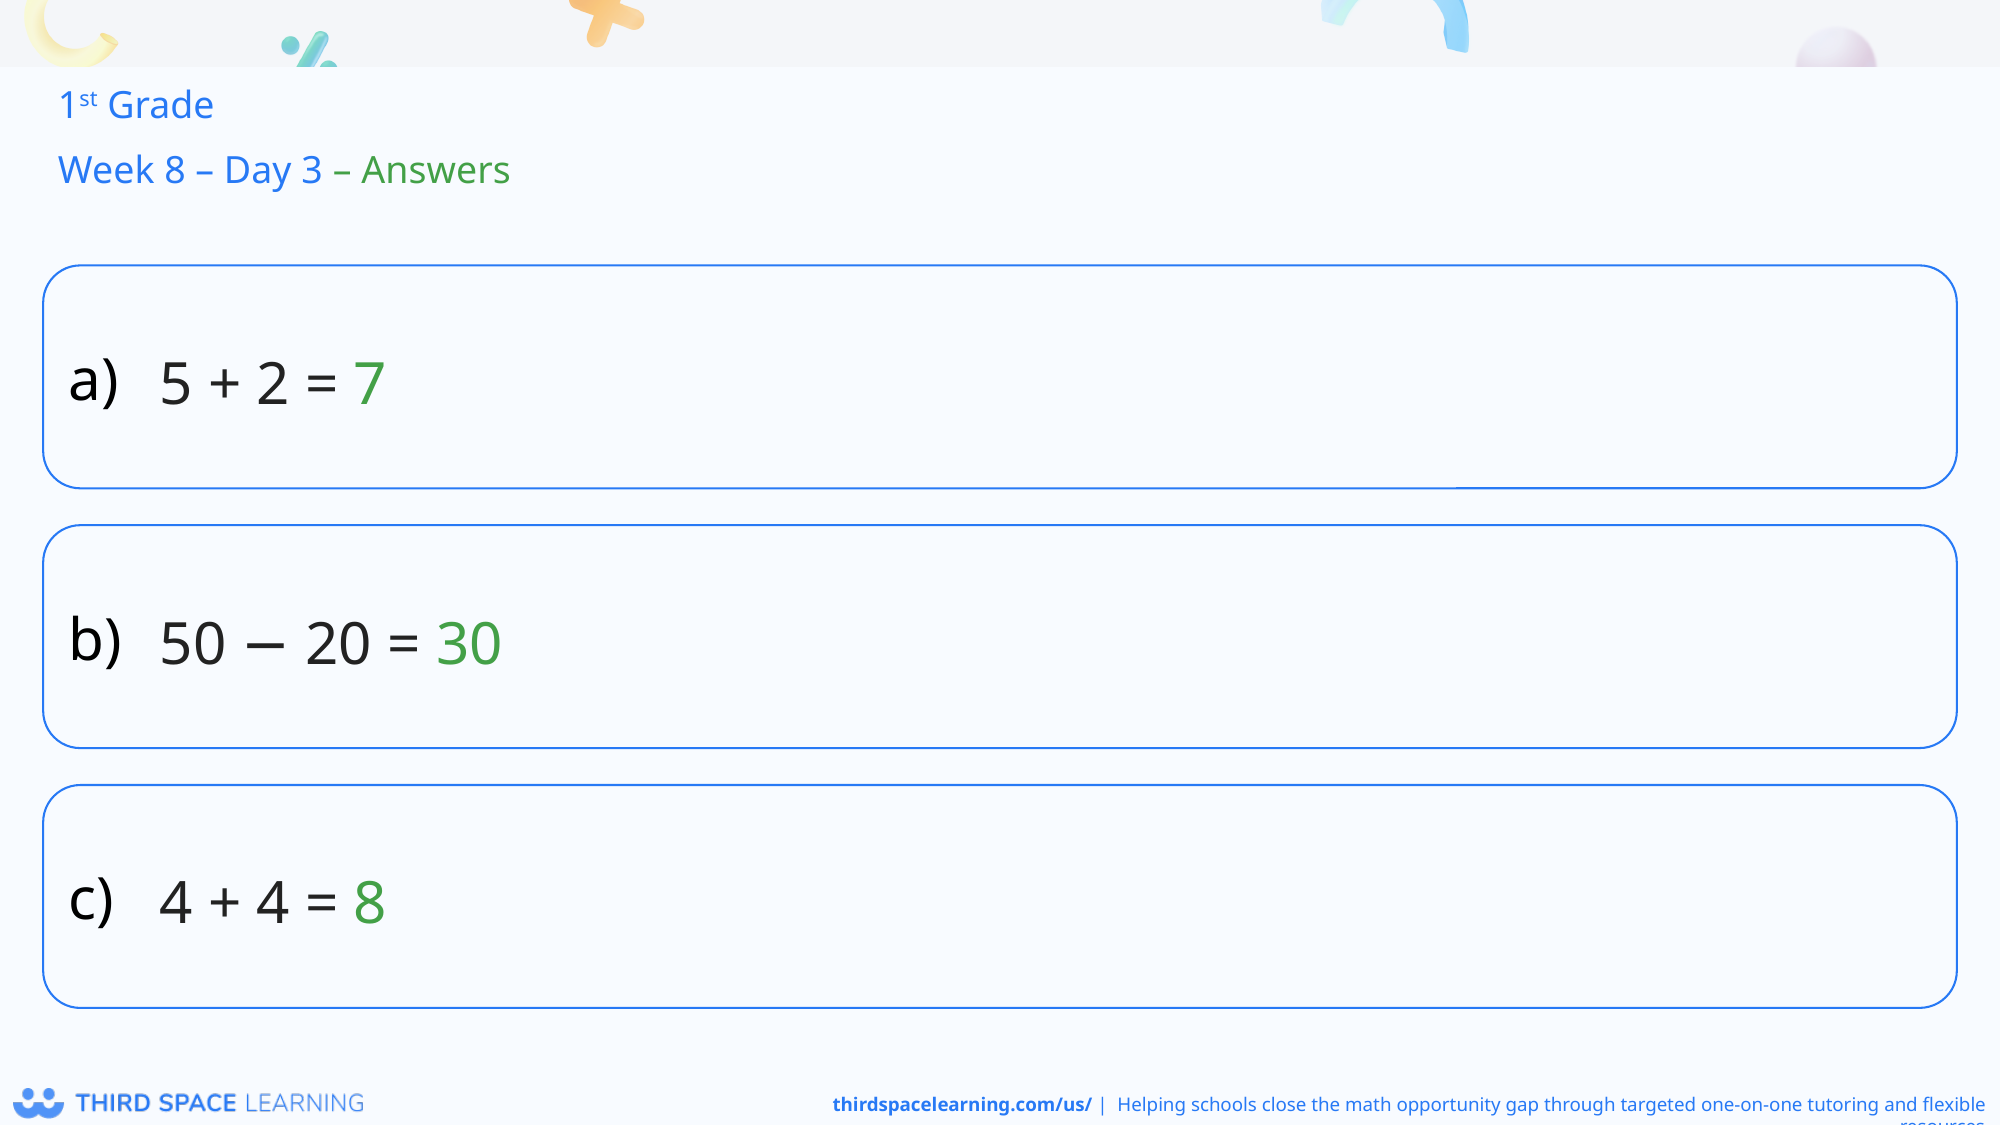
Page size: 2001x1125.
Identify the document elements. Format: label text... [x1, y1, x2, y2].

picture [13, 1088, 365, 1119]
list 5 + 2 = 7 [144, 288, 1922, 474]
list 4 + 4 = 8 [144, 807, 1922, 994]
text_box 1st Grade Week 8 – Day 3 – Answers [43, 73, 705, 212]
list 50 − 20 = 30 [144, 548, 1922, 734]
picture [0, 0, 2000, 67]
